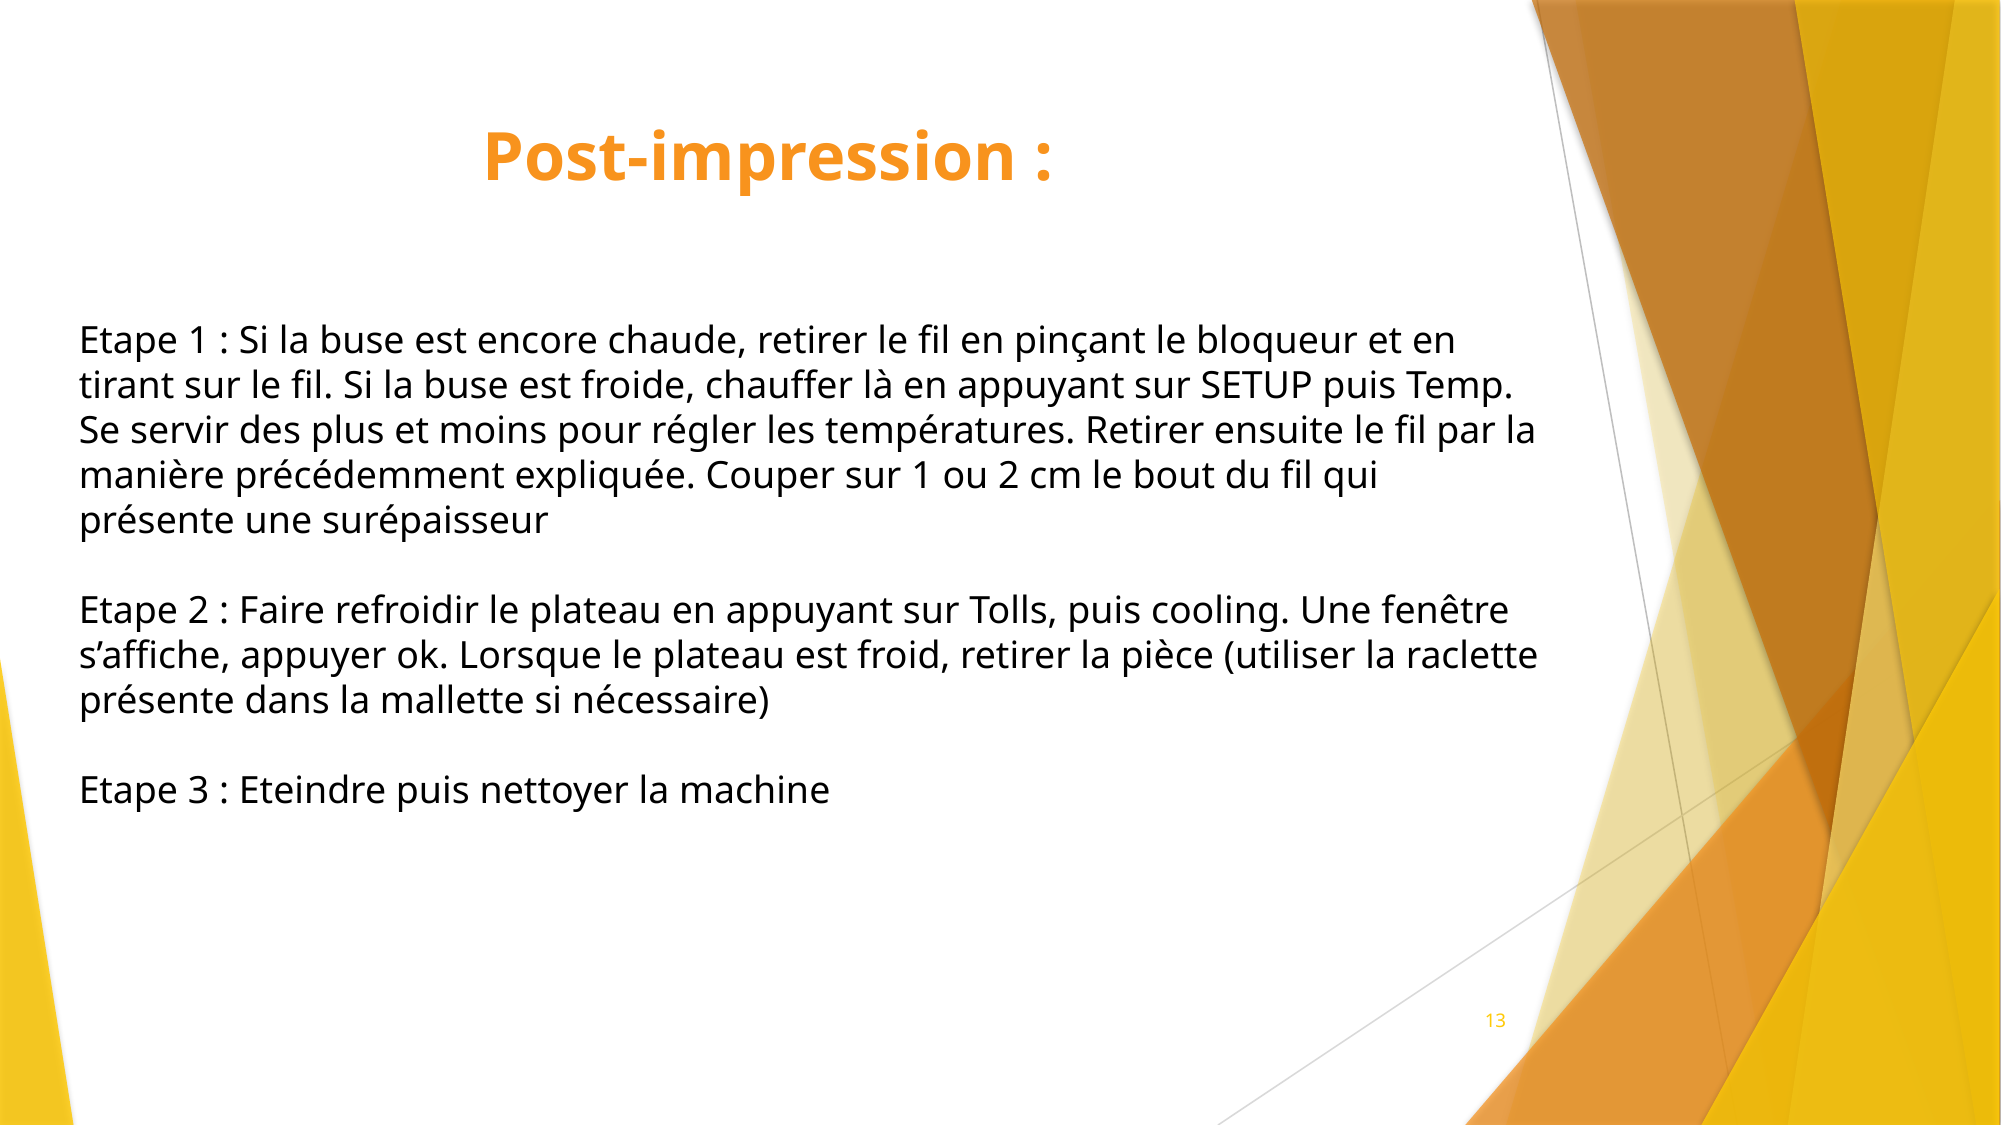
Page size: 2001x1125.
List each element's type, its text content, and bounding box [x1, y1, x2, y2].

title Post-impression : [0, 106, 1536, 324]
text_box Etape 1 : Si la buse est encore chaude, retirer le fil en pinçant le bloqueur et en tirant sur le fil. Si la buse est froide, chauffer là en appuyant sur SETUP puis Temp. Se servir des plus et moins pour régler les températures. Retirer ensuite le fil par la manière précédemment expliquée. Couper sur 1 ou 2 cm le bout du fil qui présente une surépaisseur Etape 2 : Faire refroidir le plateau en appuyant sur Tolls, puis cooling. Une fenêtre s’affiche, appuyer ok. Lorsque le plateau est froid, retirer la pièce (utiliser la raclette présente dans la mallette si nécessaire) Etape 3 : Eteindre puis nettoyer la machine [63, 308, 1559, 864]
slide_number 13 [1409, 991, 1522, 1051]
